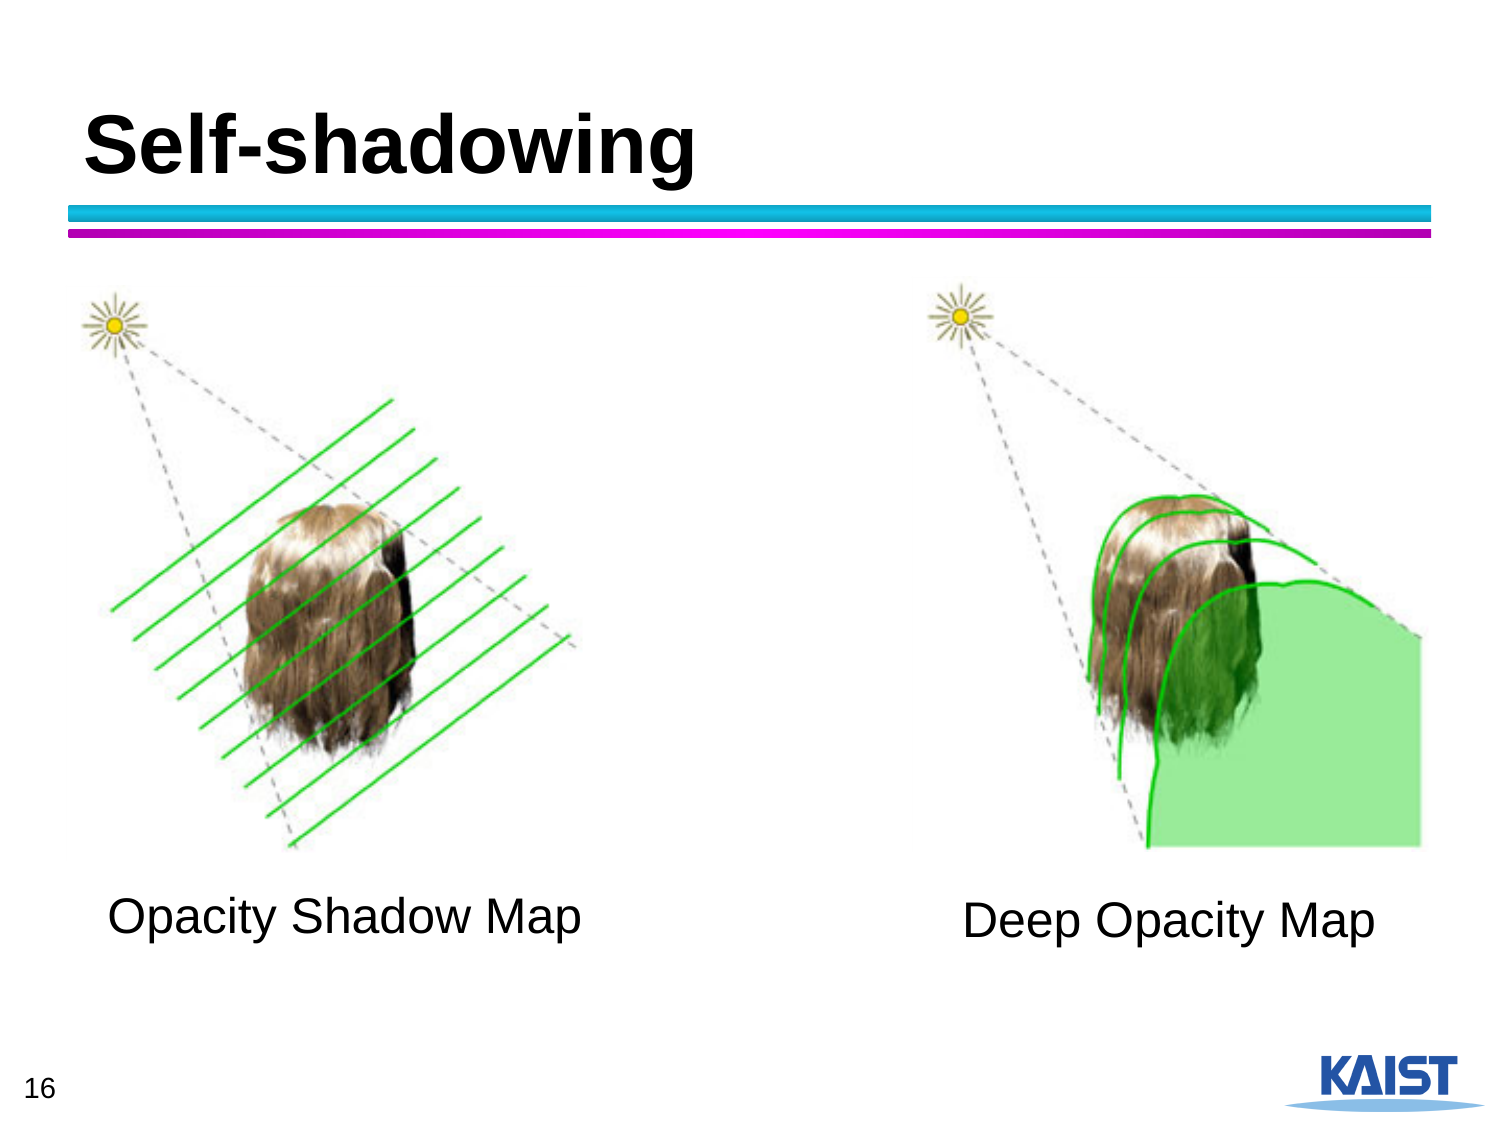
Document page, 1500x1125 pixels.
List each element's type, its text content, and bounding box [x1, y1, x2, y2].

title Self-shadowing [68, 48, 1428, 199]
picture [911, 276, 1433, 853]
picture [1284, 1055, 1485, 1112]
text_box Deep Opacity Map [913, 879, 1425, 955]
text_box Opacity Shadow Map [92, 875, 606, 951]
picture [65, 285, 587, 861]
